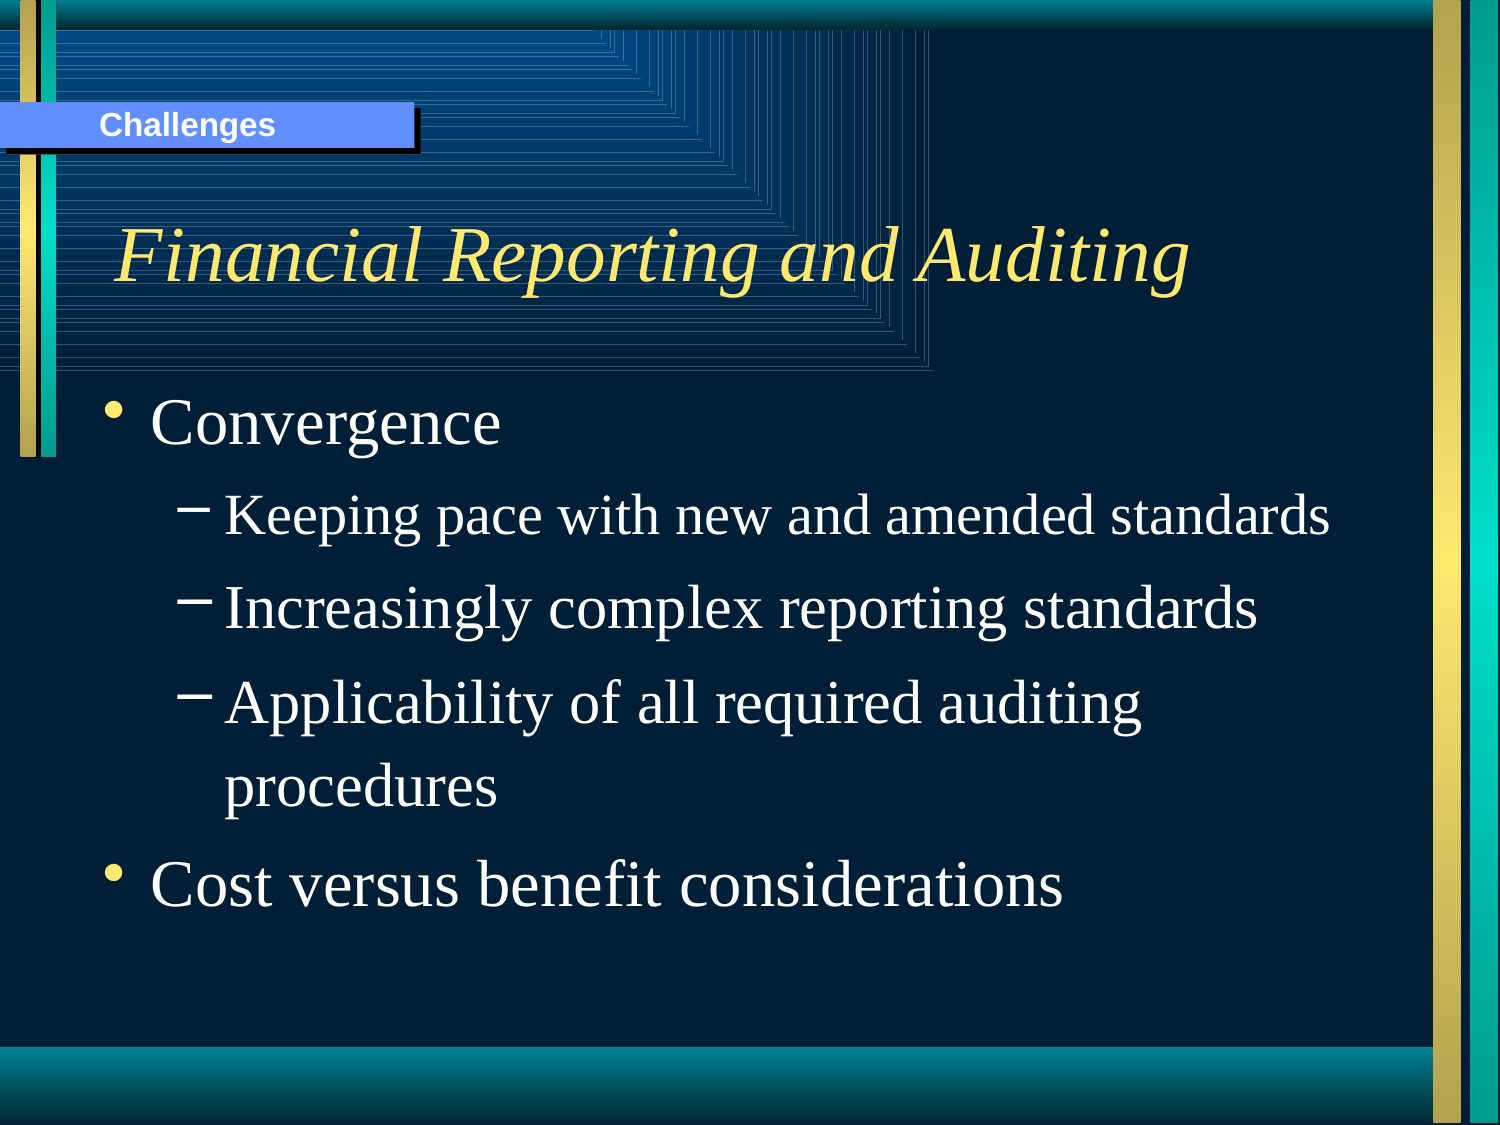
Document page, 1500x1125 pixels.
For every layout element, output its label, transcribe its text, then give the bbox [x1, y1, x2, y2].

text_box Challenges [0, 87, 573, 153]
text_box Financial Reporting and Auditing [99, 162, 1388, 338]
subtitle Convergence Keeping pace with new and amended standards Increasingly complex reporting standards Applicability of all required auditing procedures Cost versus benefit considerations [87, 362, 1438, 990]
